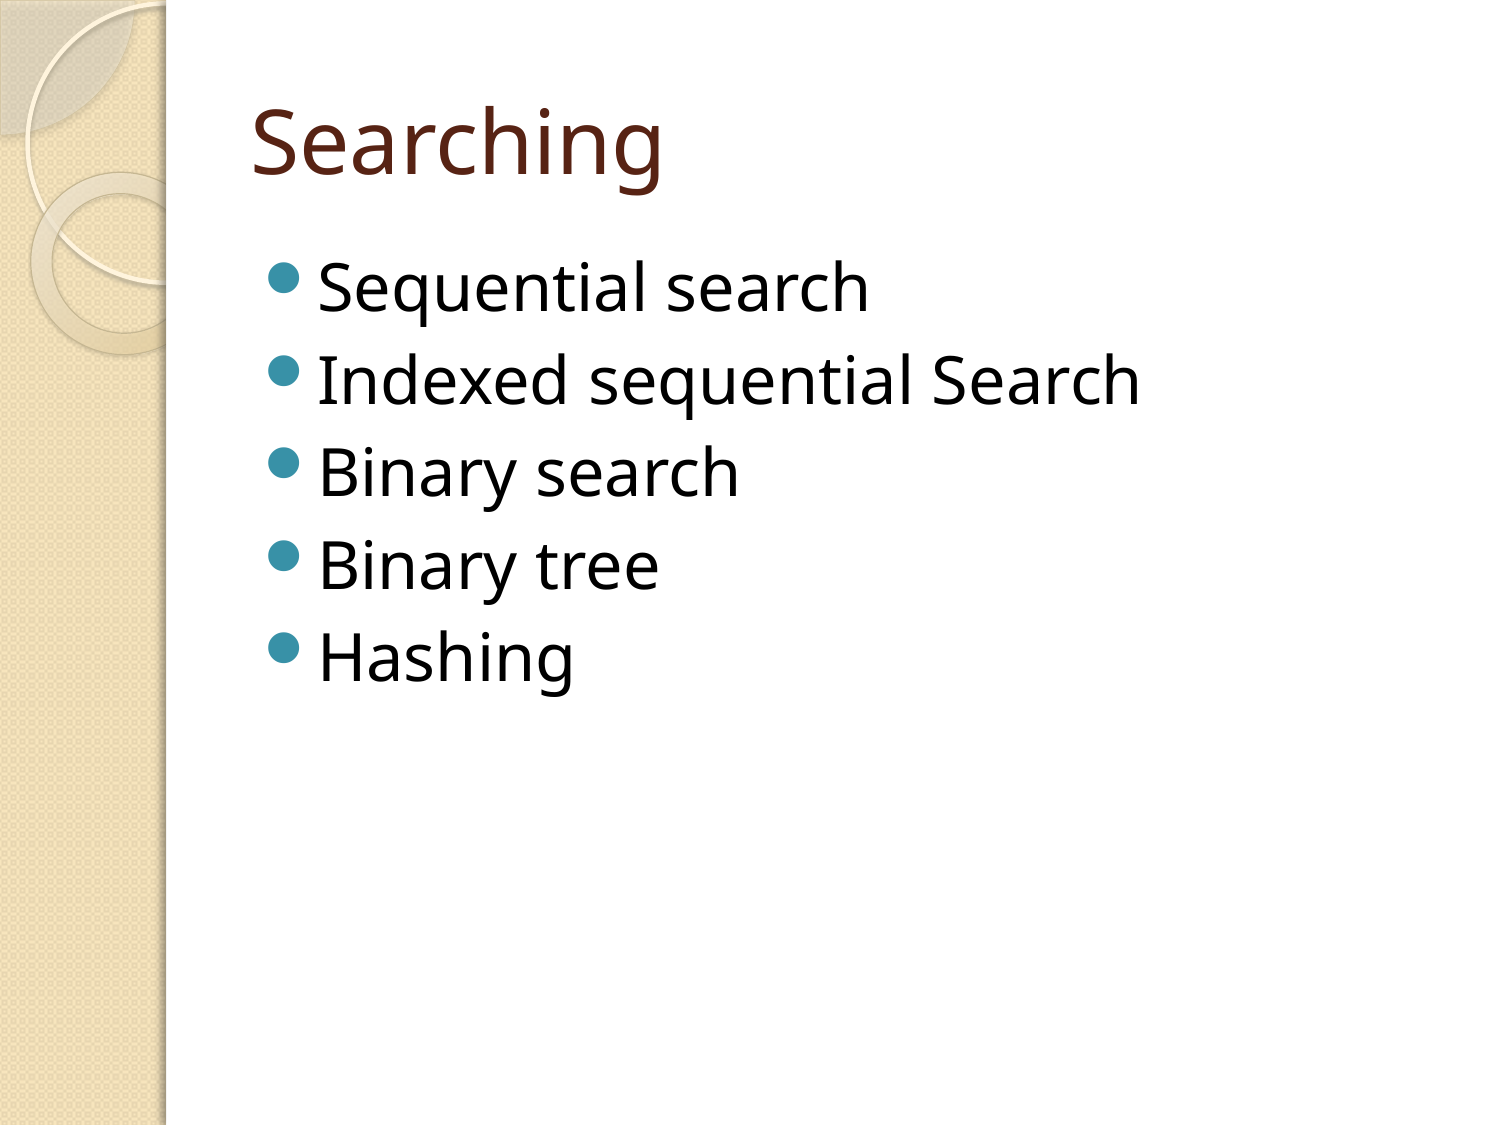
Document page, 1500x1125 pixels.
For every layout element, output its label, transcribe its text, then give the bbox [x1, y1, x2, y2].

title Searching [235, 45, 1466, 233]
list Sequential search Indexed sequential Search Binary search Binary tree Hashing [235, 237, 1466, 1026]
